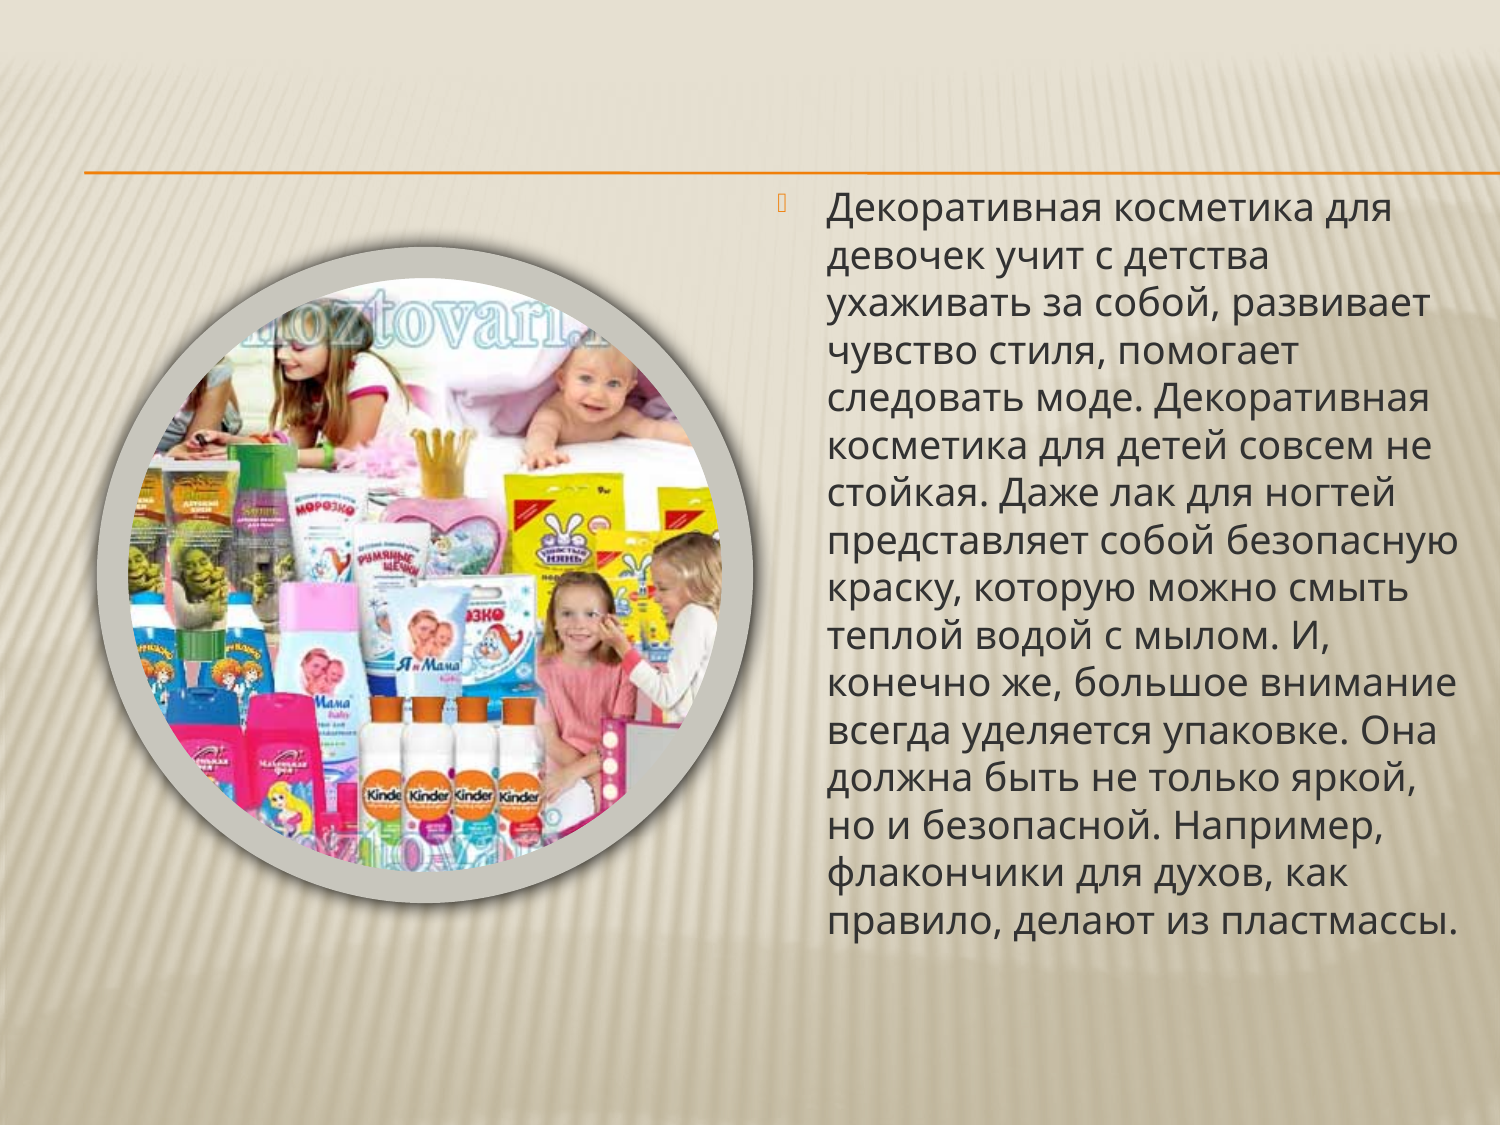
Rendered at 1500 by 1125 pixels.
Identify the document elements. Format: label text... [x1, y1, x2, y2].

list Декоративная косметика для девочек учит с детства ухаживать за собой, развивает чувство стиля, помогает следовать моде. Декоративная косметика для детей совсем не стойкая. Даже лак для ногтей представляет собой безопасную краску, которую можно смыть теплой водой с мылом. И, конечно же, большое внимание всегда уделяется упаковке. Она должна быть не только яркой, но и безопасной. Например, флакончики для духов, как правило, делают из пластмассы. [762, 174, 1475, 1038]
picture [112, 262, 738, 888]
